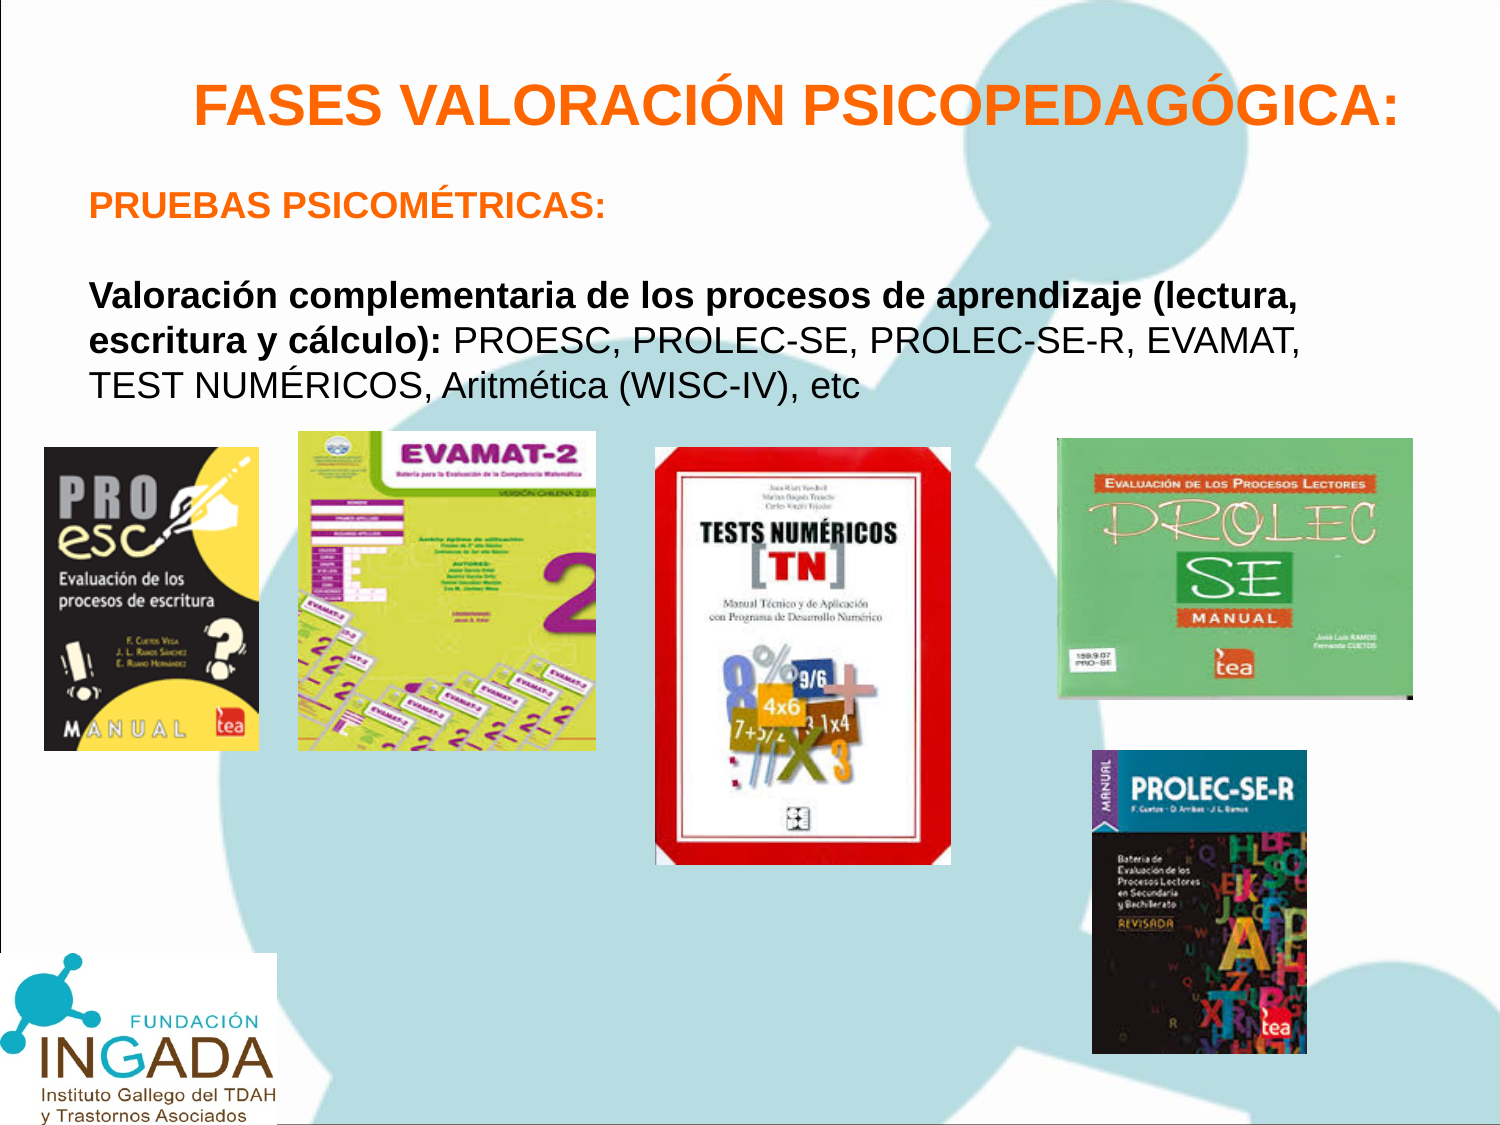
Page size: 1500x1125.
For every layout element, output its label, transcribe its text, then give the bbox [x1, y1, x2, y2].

text_box PRUEBAS PSICOMÉTRICAS: Valoración complementaria de los procesos de aprendizaje (lectura, escritura y cálculo): PROESC, PROLEC-SE, PROLEC-SE-R, EVAMAT, TEST NUMÉRICOS, Aritmética (WISC-IV), etc [73, 161, 1373, 207]
picture [0, 0, 1500, 1125]
text_box [53, 207, 1412, 343]
text_box FASES VALORACIÓN PSICOPEDAGÓGICA: [64, 42, 1489, 168]
text_box PRUEBAS PSICOMÉTRICAS: Valoración complementaria de los procesos de aprendizaje (lectura, escritura y cálculo): PROESC, PROLEC-SE, PROLEC-SE-R, EVAMAT, TEST NUMÉRICOS, Aritmética (WISC-IV), etc [73, 343, 1373, 785]
